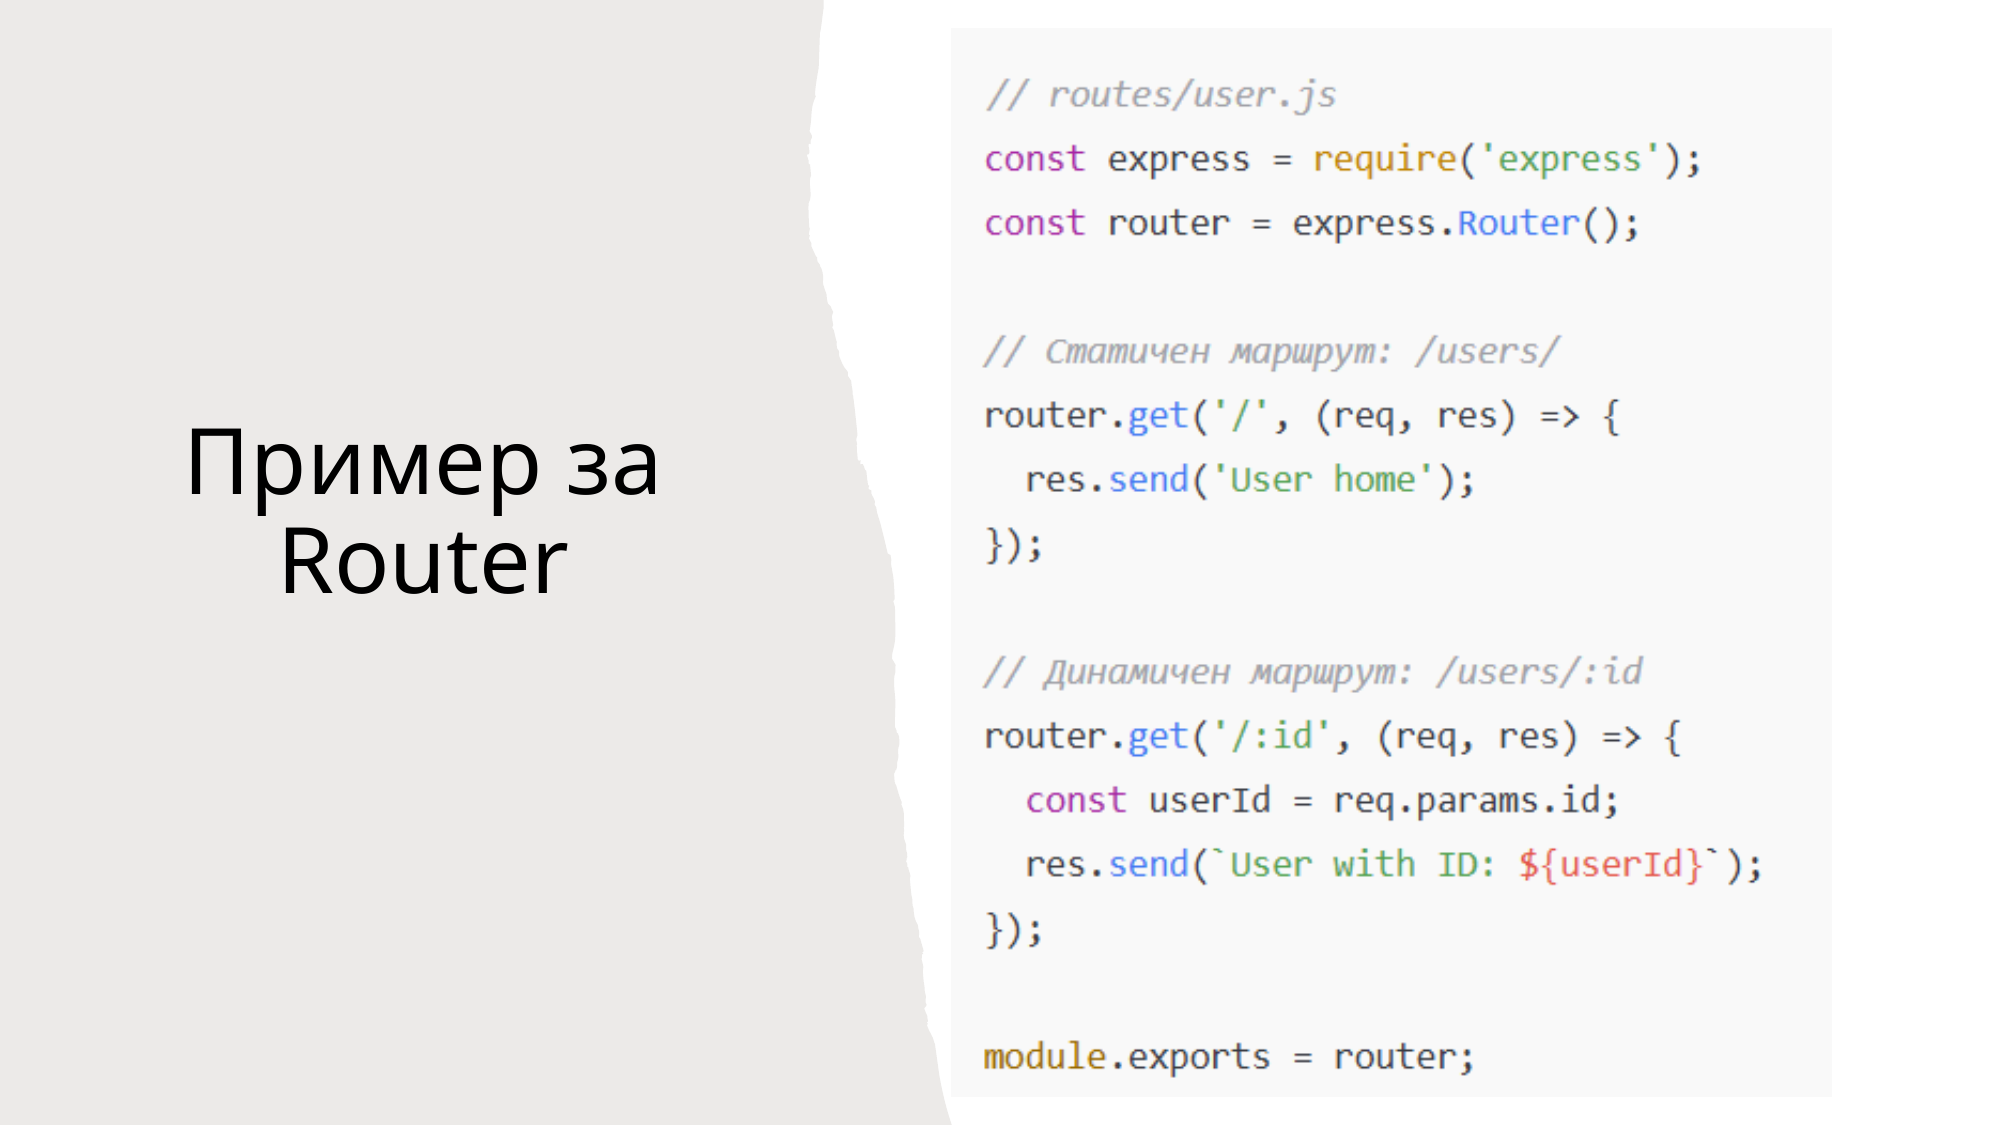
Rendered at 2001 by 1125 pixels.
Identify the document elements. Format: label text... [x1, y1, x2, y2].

text_box [0, 0, 954, 1125]
picture [951, 28, 1832, 1097]
title Пример за Router [126, 162, 721, 622]
text_box [810, 0, 2000, 1125]
